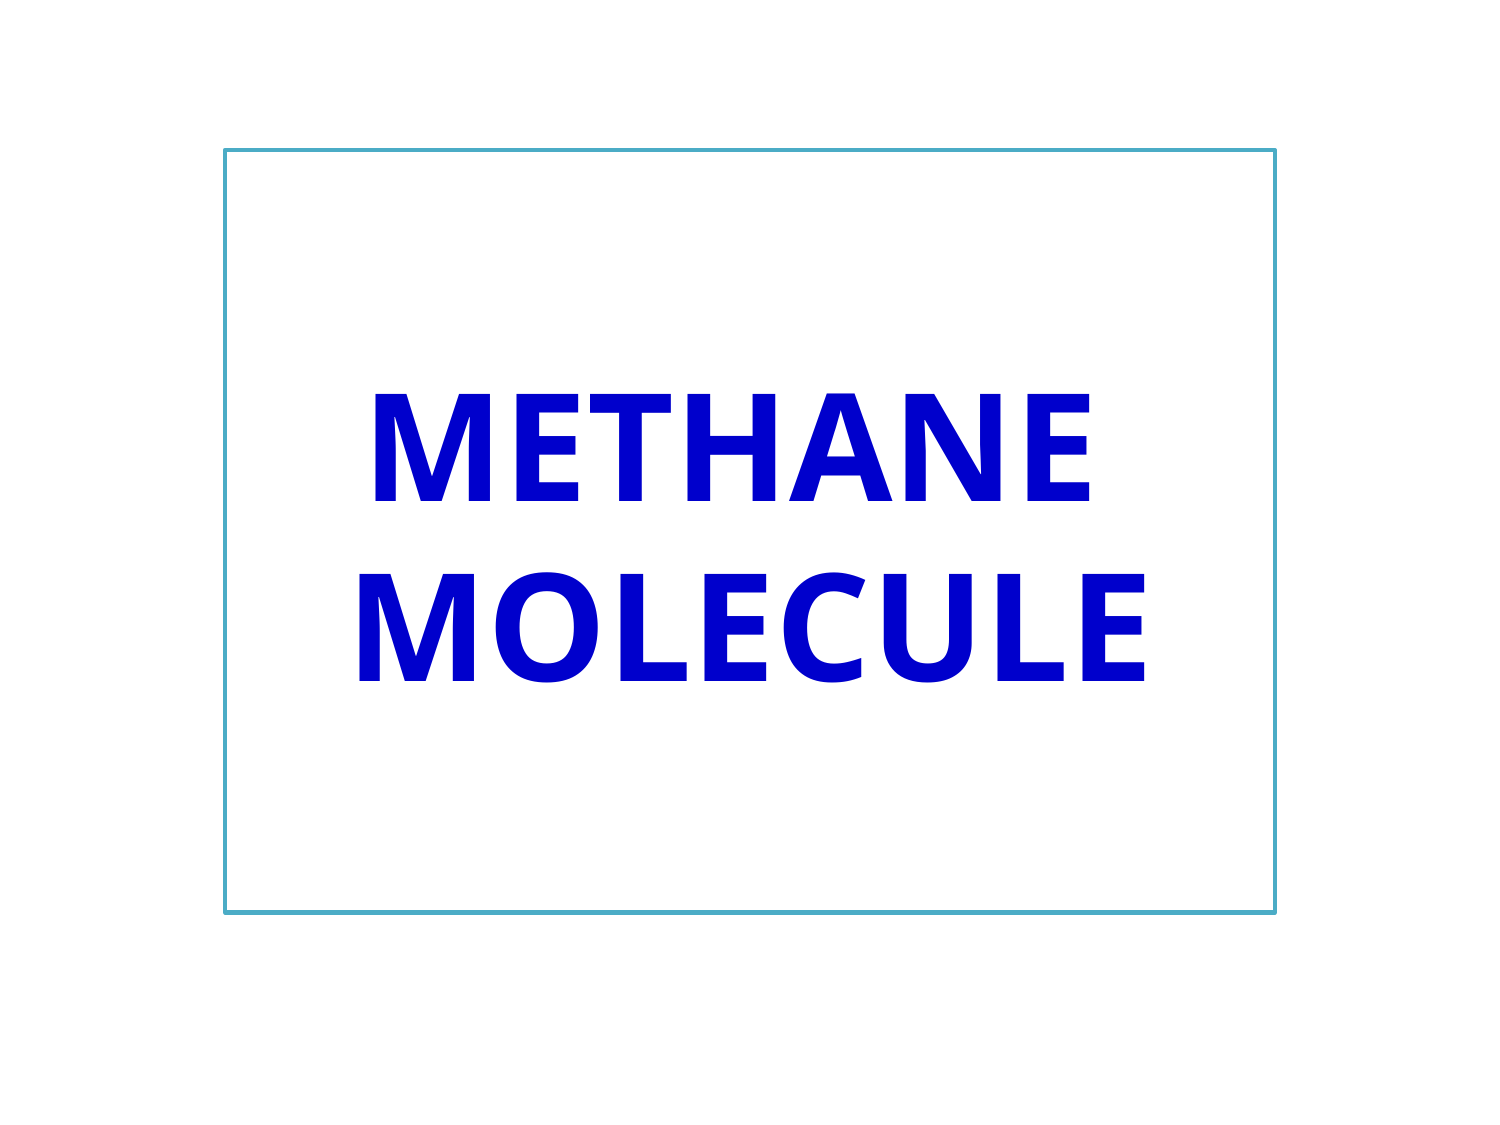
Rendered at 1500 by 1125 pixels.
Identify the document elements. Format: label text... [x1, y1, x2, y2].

title METHANE MOLECULE [223, 148, 1277, 915]
